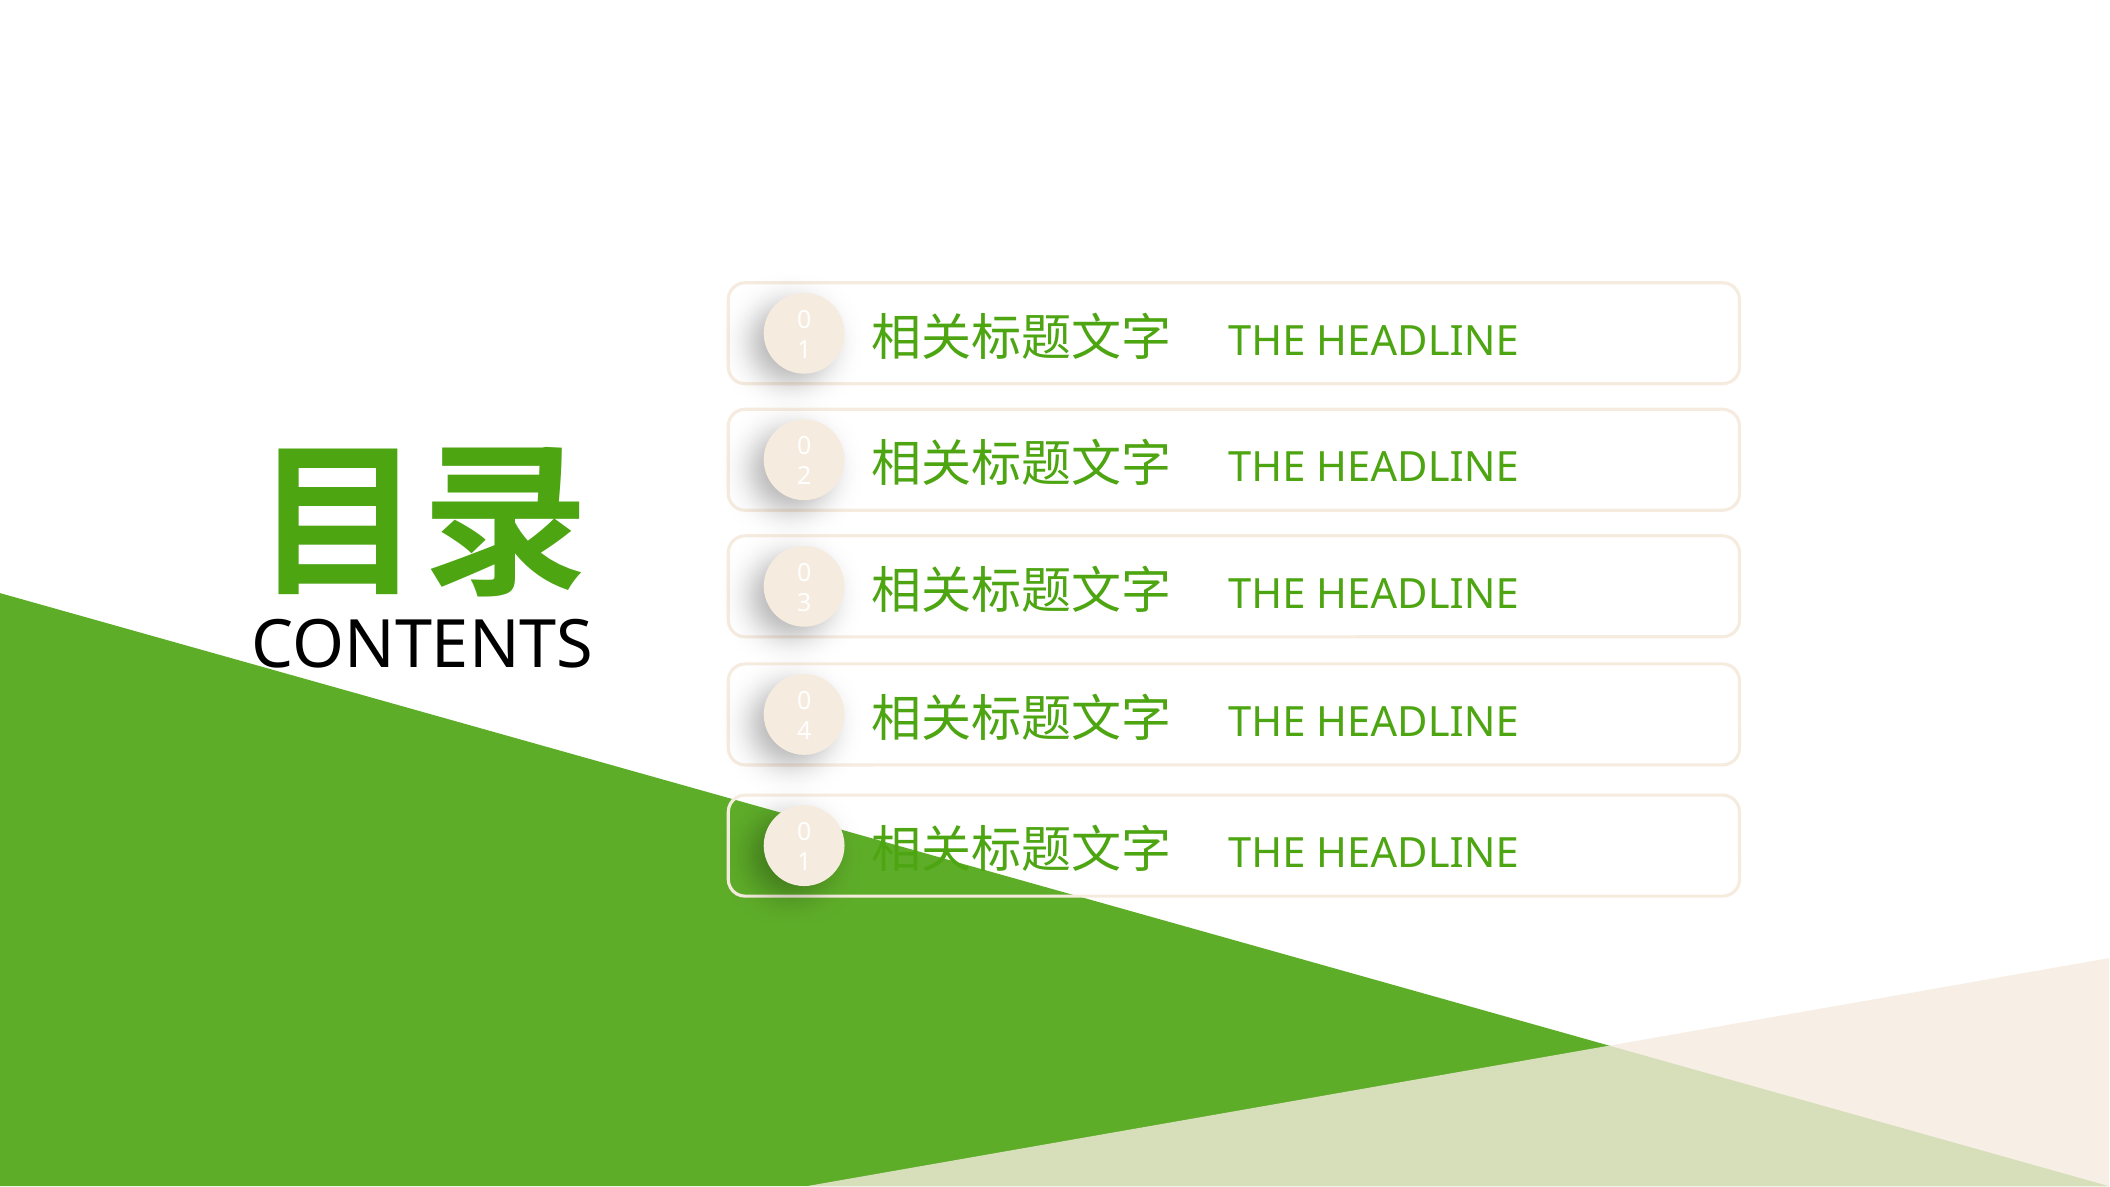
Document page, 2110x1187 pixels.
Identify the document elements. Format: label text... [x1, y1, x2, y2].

text_box [727, 408, 1741, 512]
text_box [727, 794, 1741, 898]
text_box [727, 281, 1741, 385]
text_box 04 [762, 672, 846, 756]
text_box 相关标题文字 THE HEADLINE [856, 550, 1534, 626]
text_box 03 [762, 544, 846, 628]
text_box [727, 662, 1741, 766]
text_box 目录 [236, 407, 610, 577]
text_box 01 [762, 804, 846, 888]
text_box 相关标题文字 THE HEADLINE [856, 424, 1534, 500]
text_box 01 [762, 291, 846, 375]
text_box 相关标题文字 THE HEADLINE [856, 810, 1534, 886]
text_box [727, 534, 1741, 638]
text_box 相关标题文字 THE HEADLINE [856, 679, 1534, 754]
text_box contents [217, 577, 628, 689]
text_box [0, 592, 1608, 1187]
text_box [806, 956, 2110, 1187]
text_box 相关标题文字 THE HEADLINE [856, 297, 1534, 373]
text_box 02 [762, 418, 846, 502]
